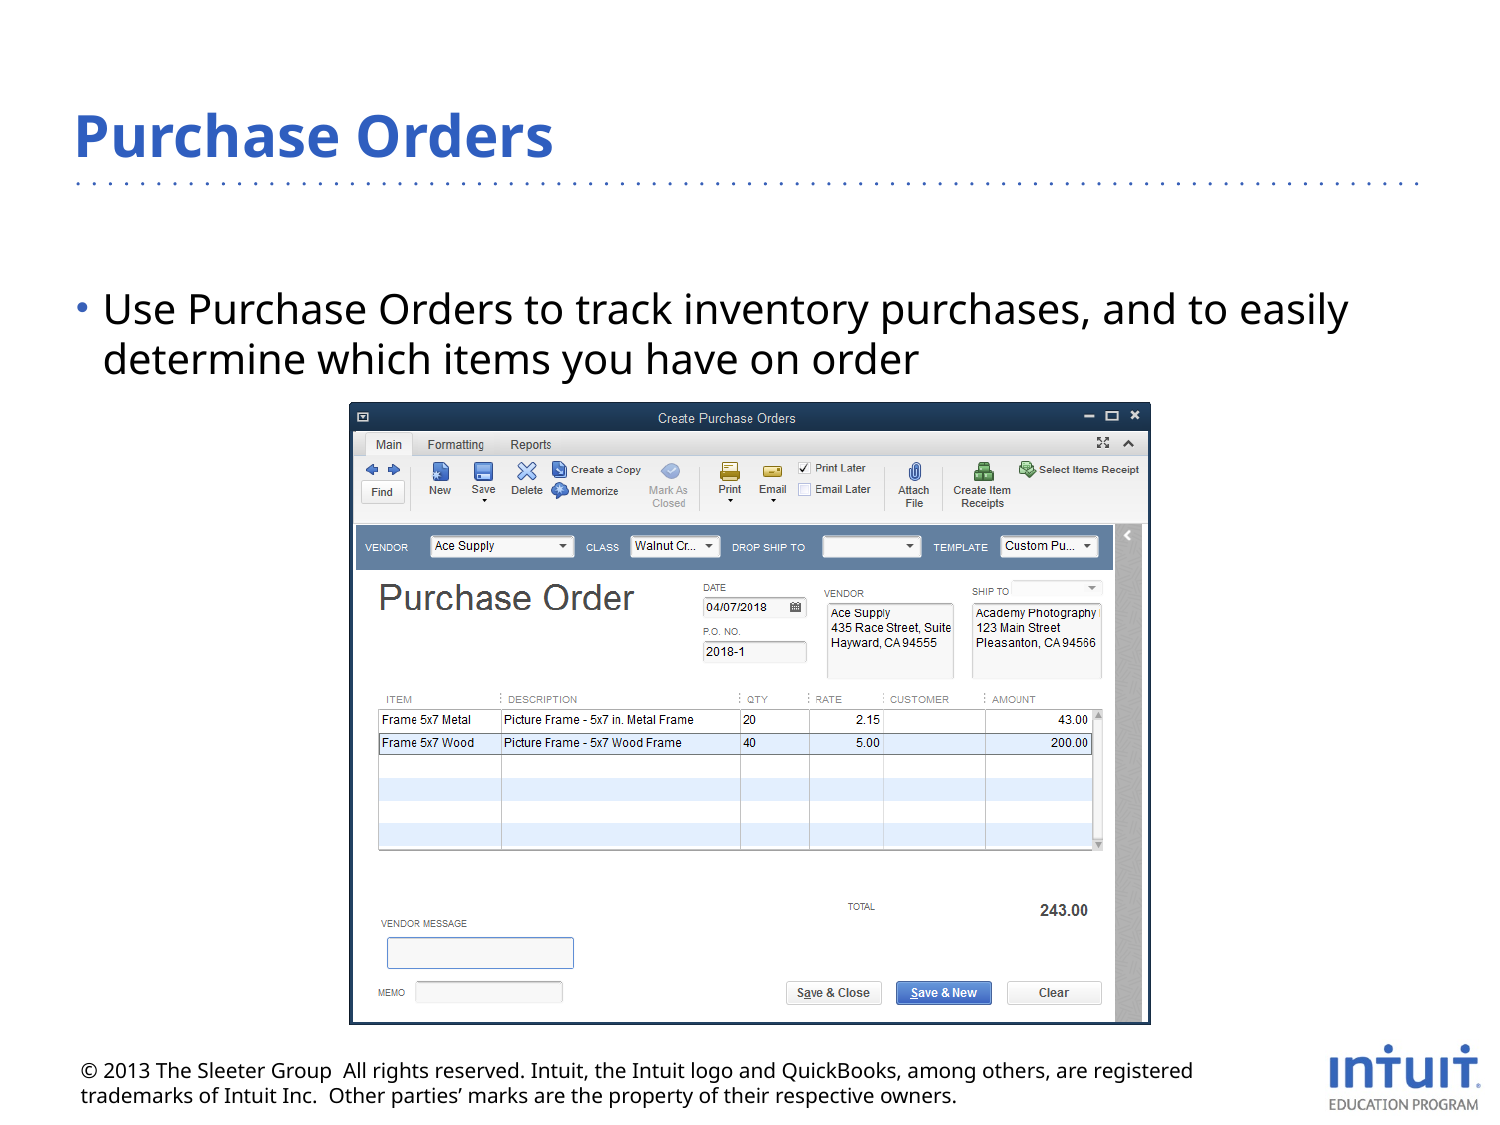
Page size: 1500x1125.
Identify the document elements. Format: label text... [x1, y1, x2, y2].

list Use Purchase Orders to track inventory purchases, and to easily determine which items you have on order [75, 275, 1425, 1018]
picture [1325, 1039, 1485, 1116]
title Purchase Orders [73, 62, 1424, 169]
picture [348, 402, 1151, 1026]
